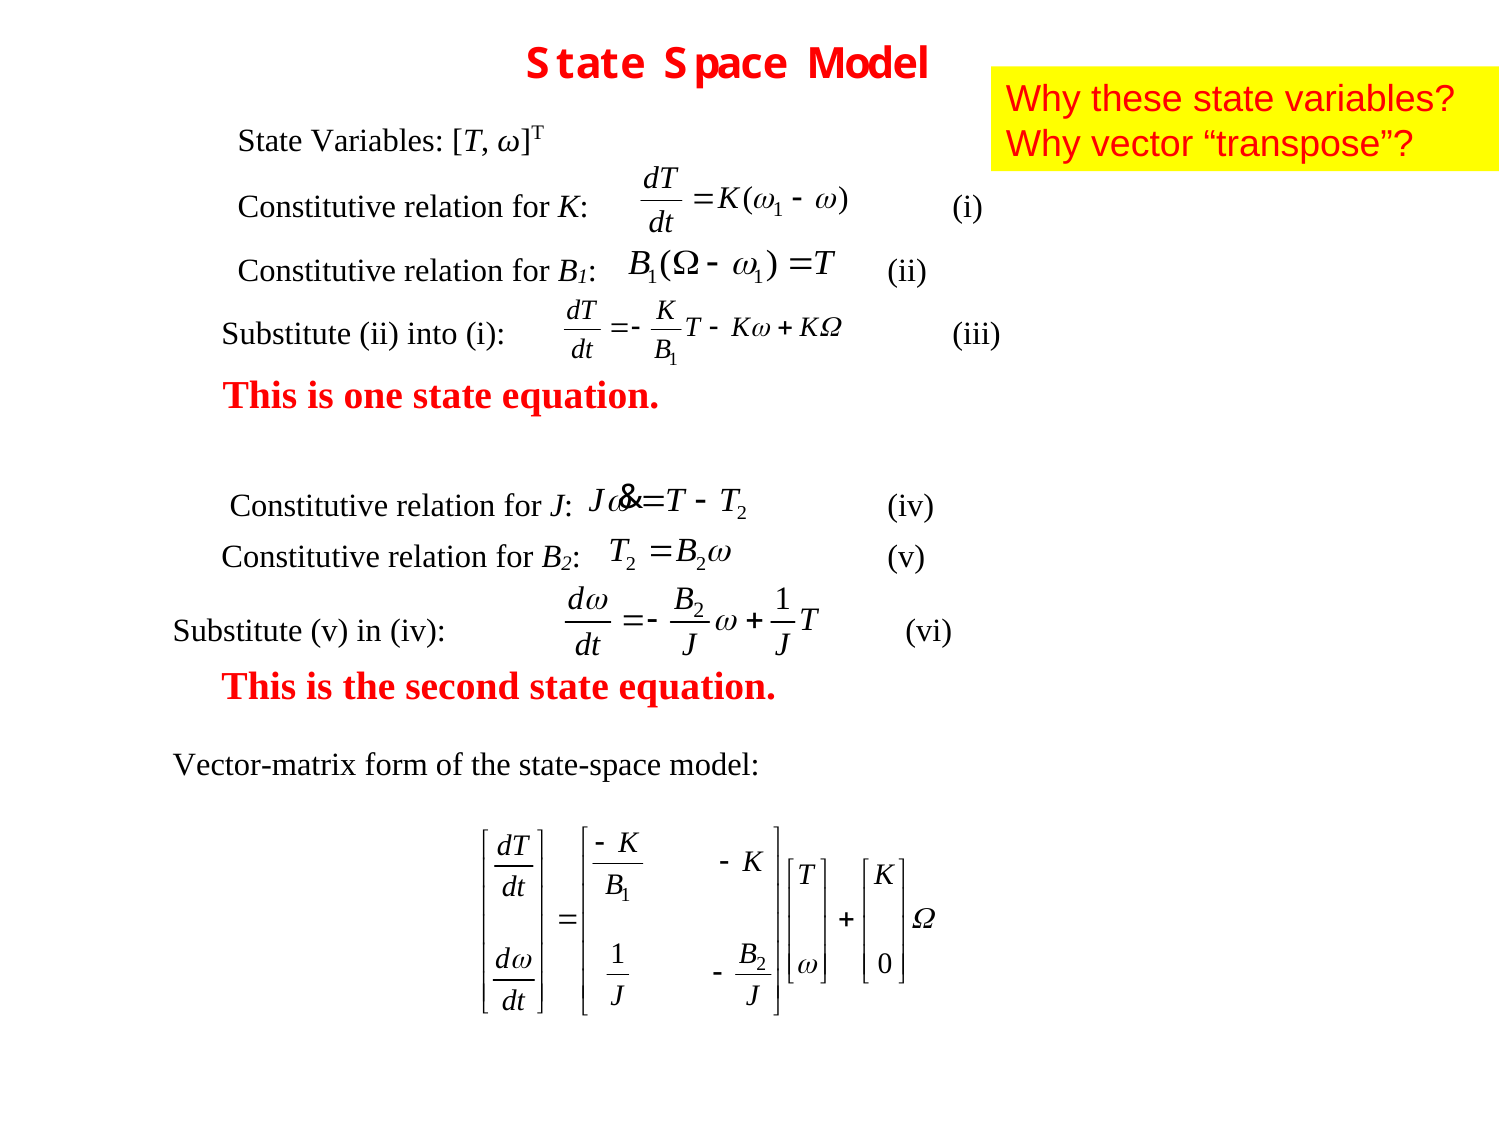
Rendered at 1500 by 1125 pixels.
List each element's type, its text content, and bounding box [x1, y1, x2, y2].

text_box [172, 30, 1246, 1038]
text_box Why these state variables? Why vector “transpose”? [1251, 66, 1499, 172]
